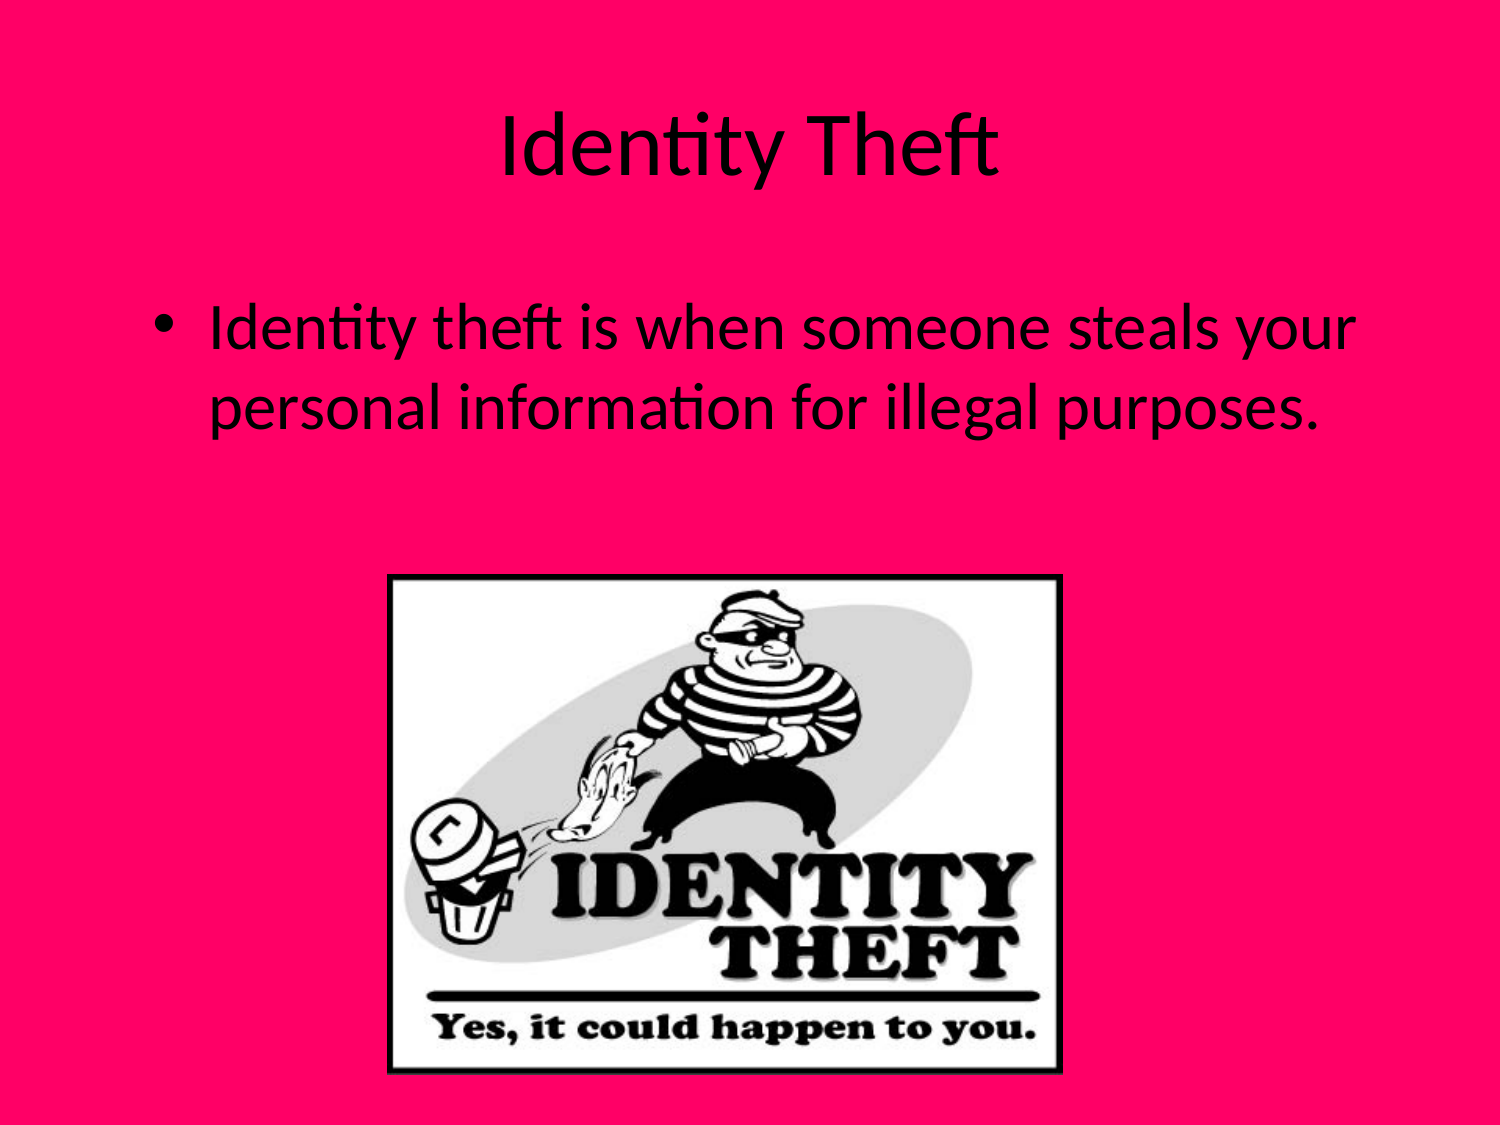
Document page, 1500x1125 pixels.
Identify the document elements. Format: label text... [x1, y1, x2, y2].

picture [387, 574, 1063, 1076]
list Identity theft is when someone steals your personal information for illegal purposes. [137, 275, 1425, 855]
title Identity Theft [75, 45, 1425, 233]
